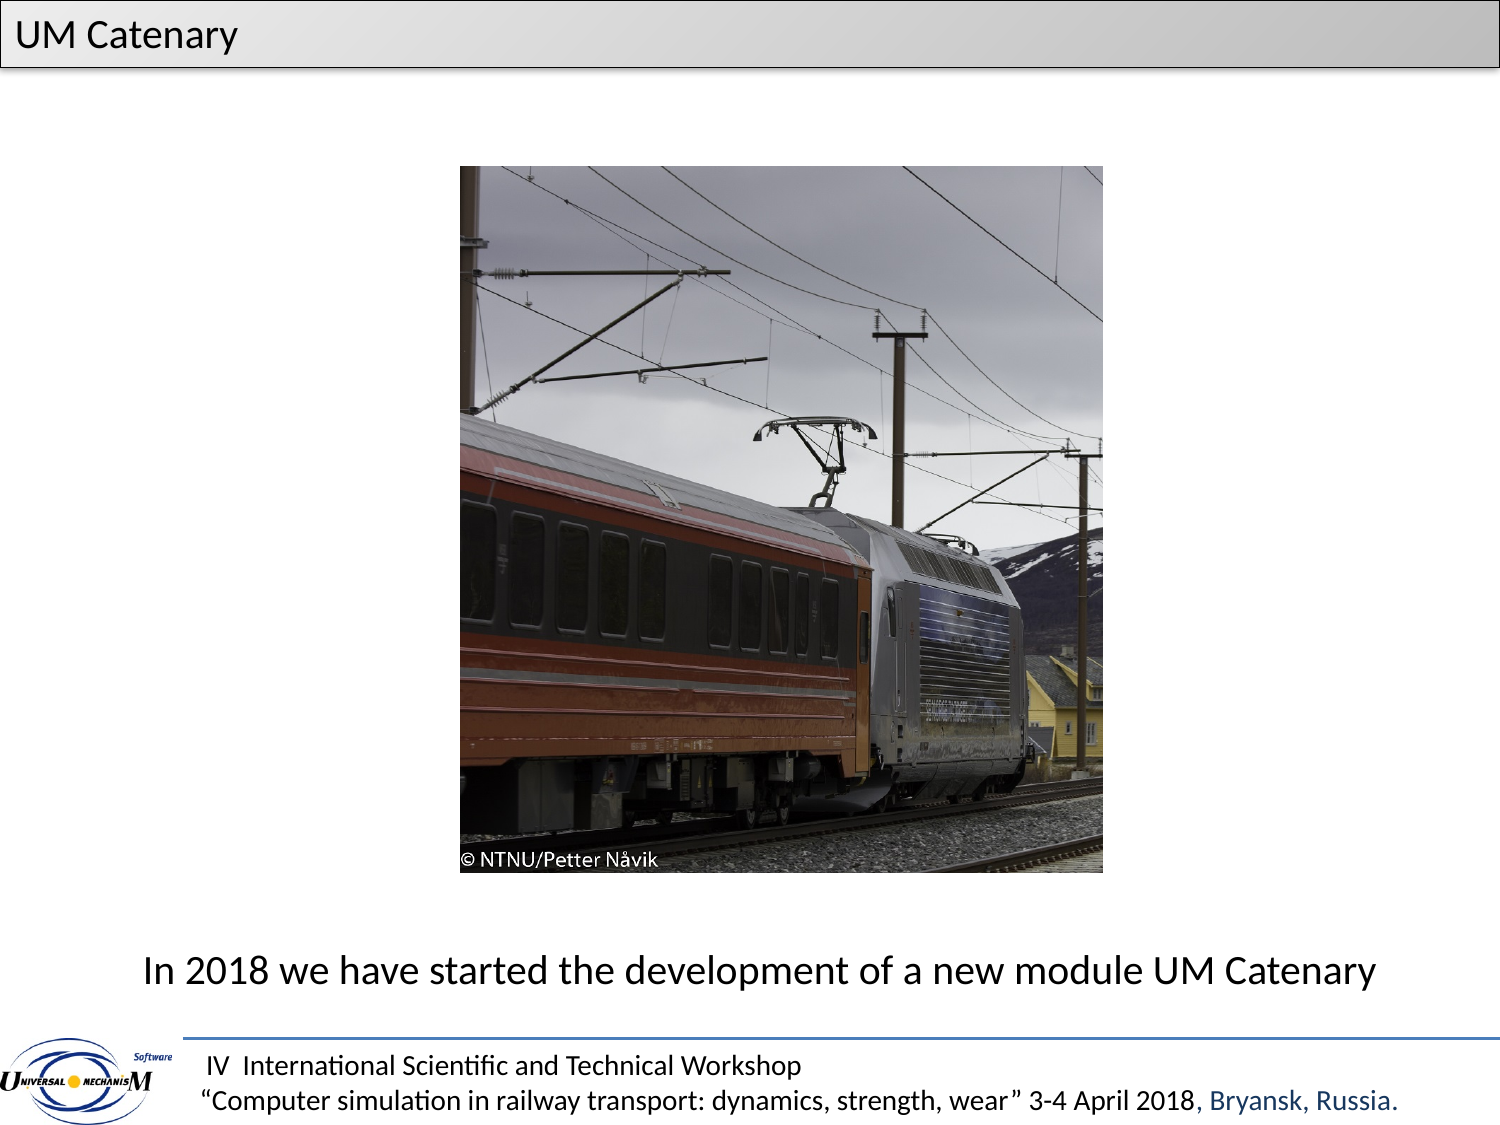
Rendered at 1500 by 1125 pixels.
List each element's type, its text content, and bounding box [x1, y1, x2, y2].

picture [460, 166, 1103, 874]
picture [0, 1038, 172, 1125]
text_box UM Catenary [0, 0, 1500, 68]
text_box In 2018 we have started the development of a new module UM Catenary [76, 910, 1444, 1001]
